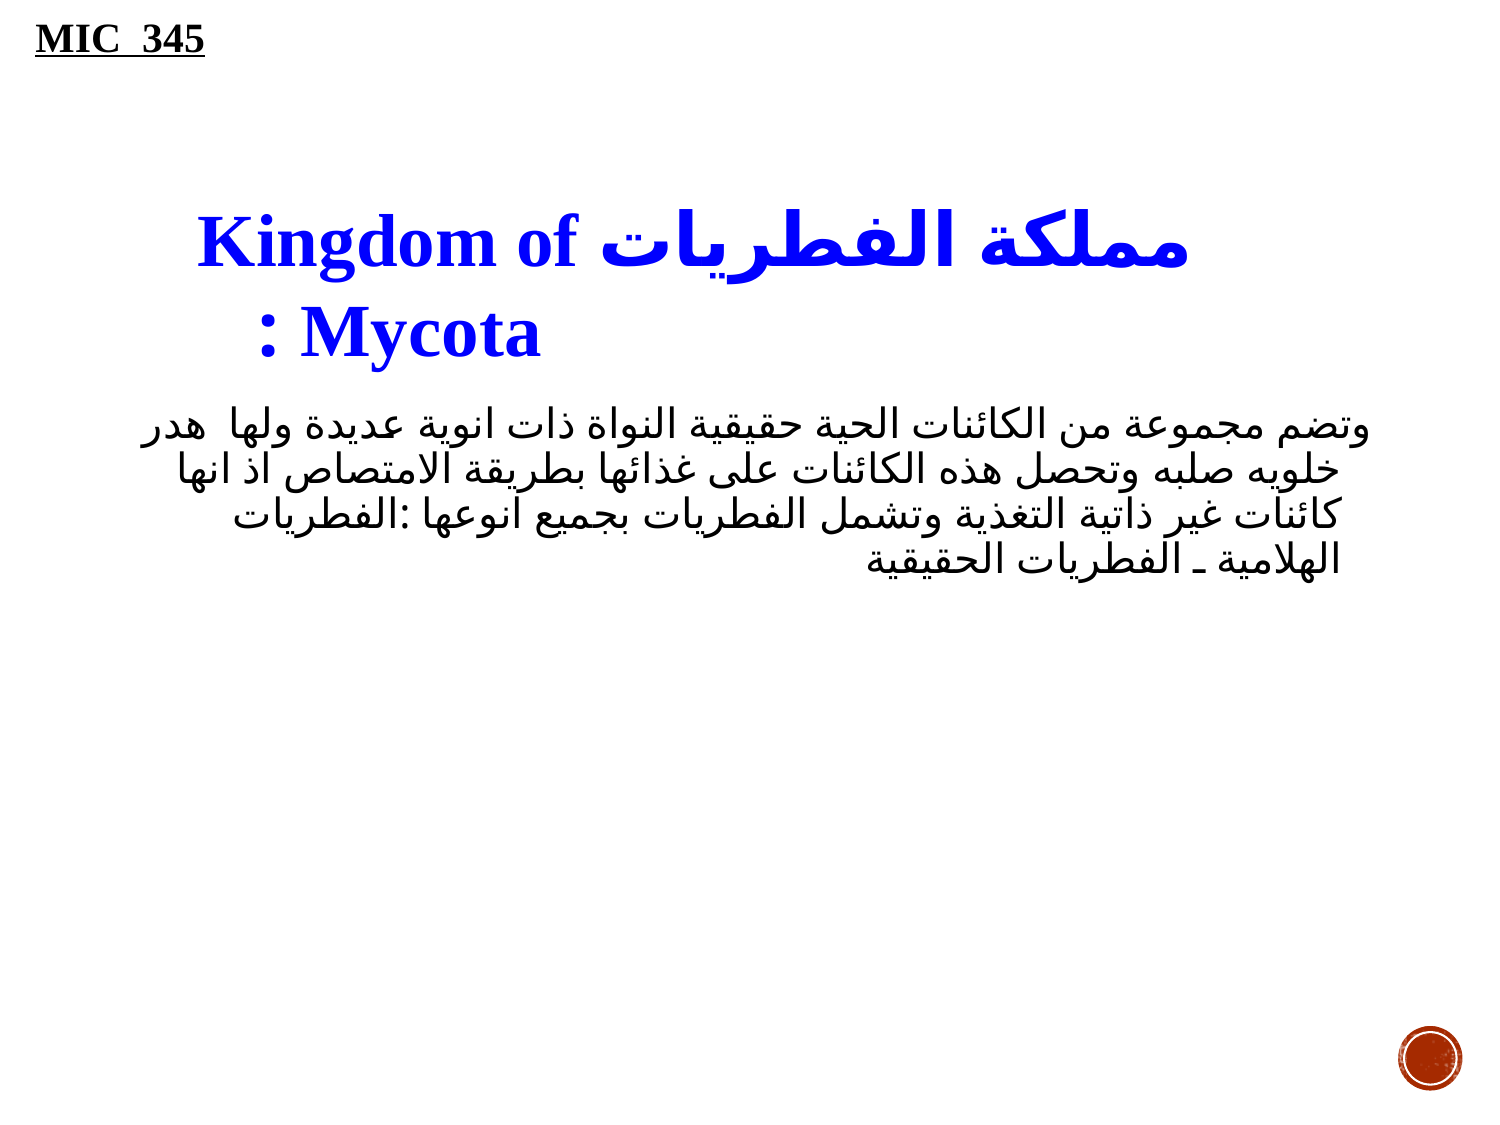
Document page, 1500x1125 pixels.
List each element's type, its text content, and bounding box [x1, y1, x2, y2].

list وتضم مجموعة من الكائنات الحية حقيقية النواة ذات انوية عديدة ولها هدر خلويه صلبه وتحصل هذه الكائنات على غذائها بطريقة الامتصاص اذ انها كائنات غير ذاتية التغذية وتشمل الفطريات بجميع انوعها :الفطريات الهلامية ـ الفطريات الحقيقية [112, 395, 1388, 1071]
text_box مملكة الفطريات Kingdom of Mycota : [182, 184, 1388, 362]
text_box MIC 345 [20, 0, 1471, 110]
